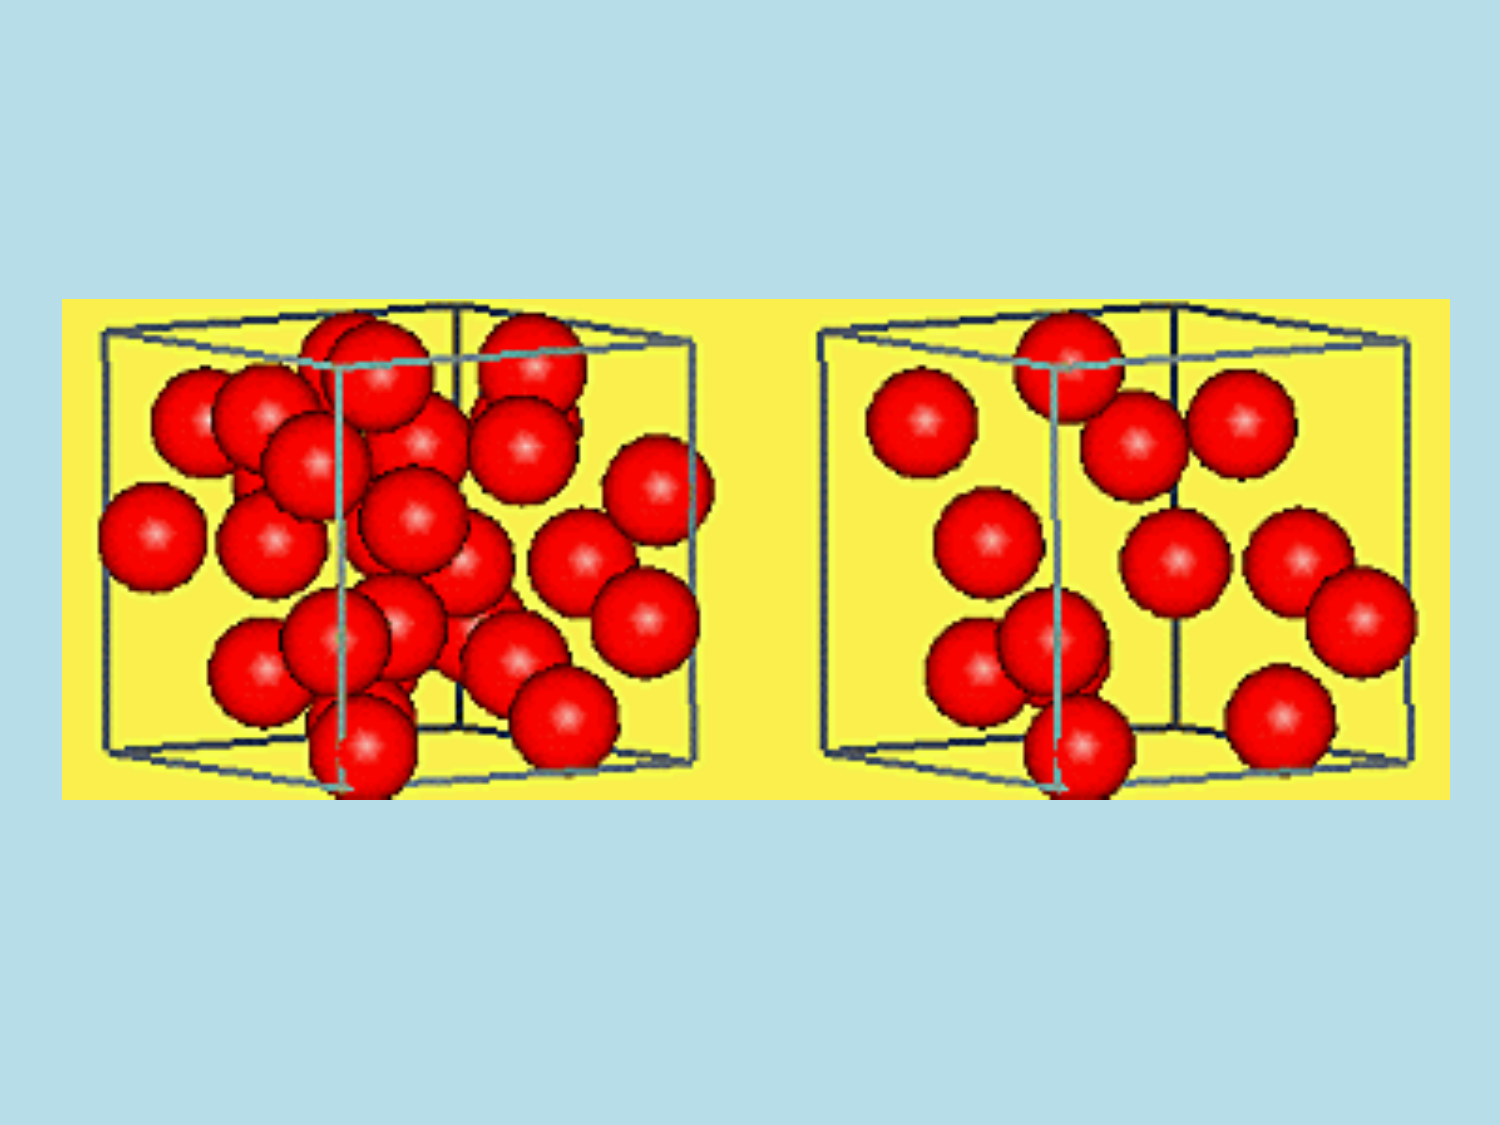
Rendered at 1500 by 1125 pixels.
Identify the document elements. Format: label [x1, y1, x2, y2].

picture [62, 299, 1450, 801]
